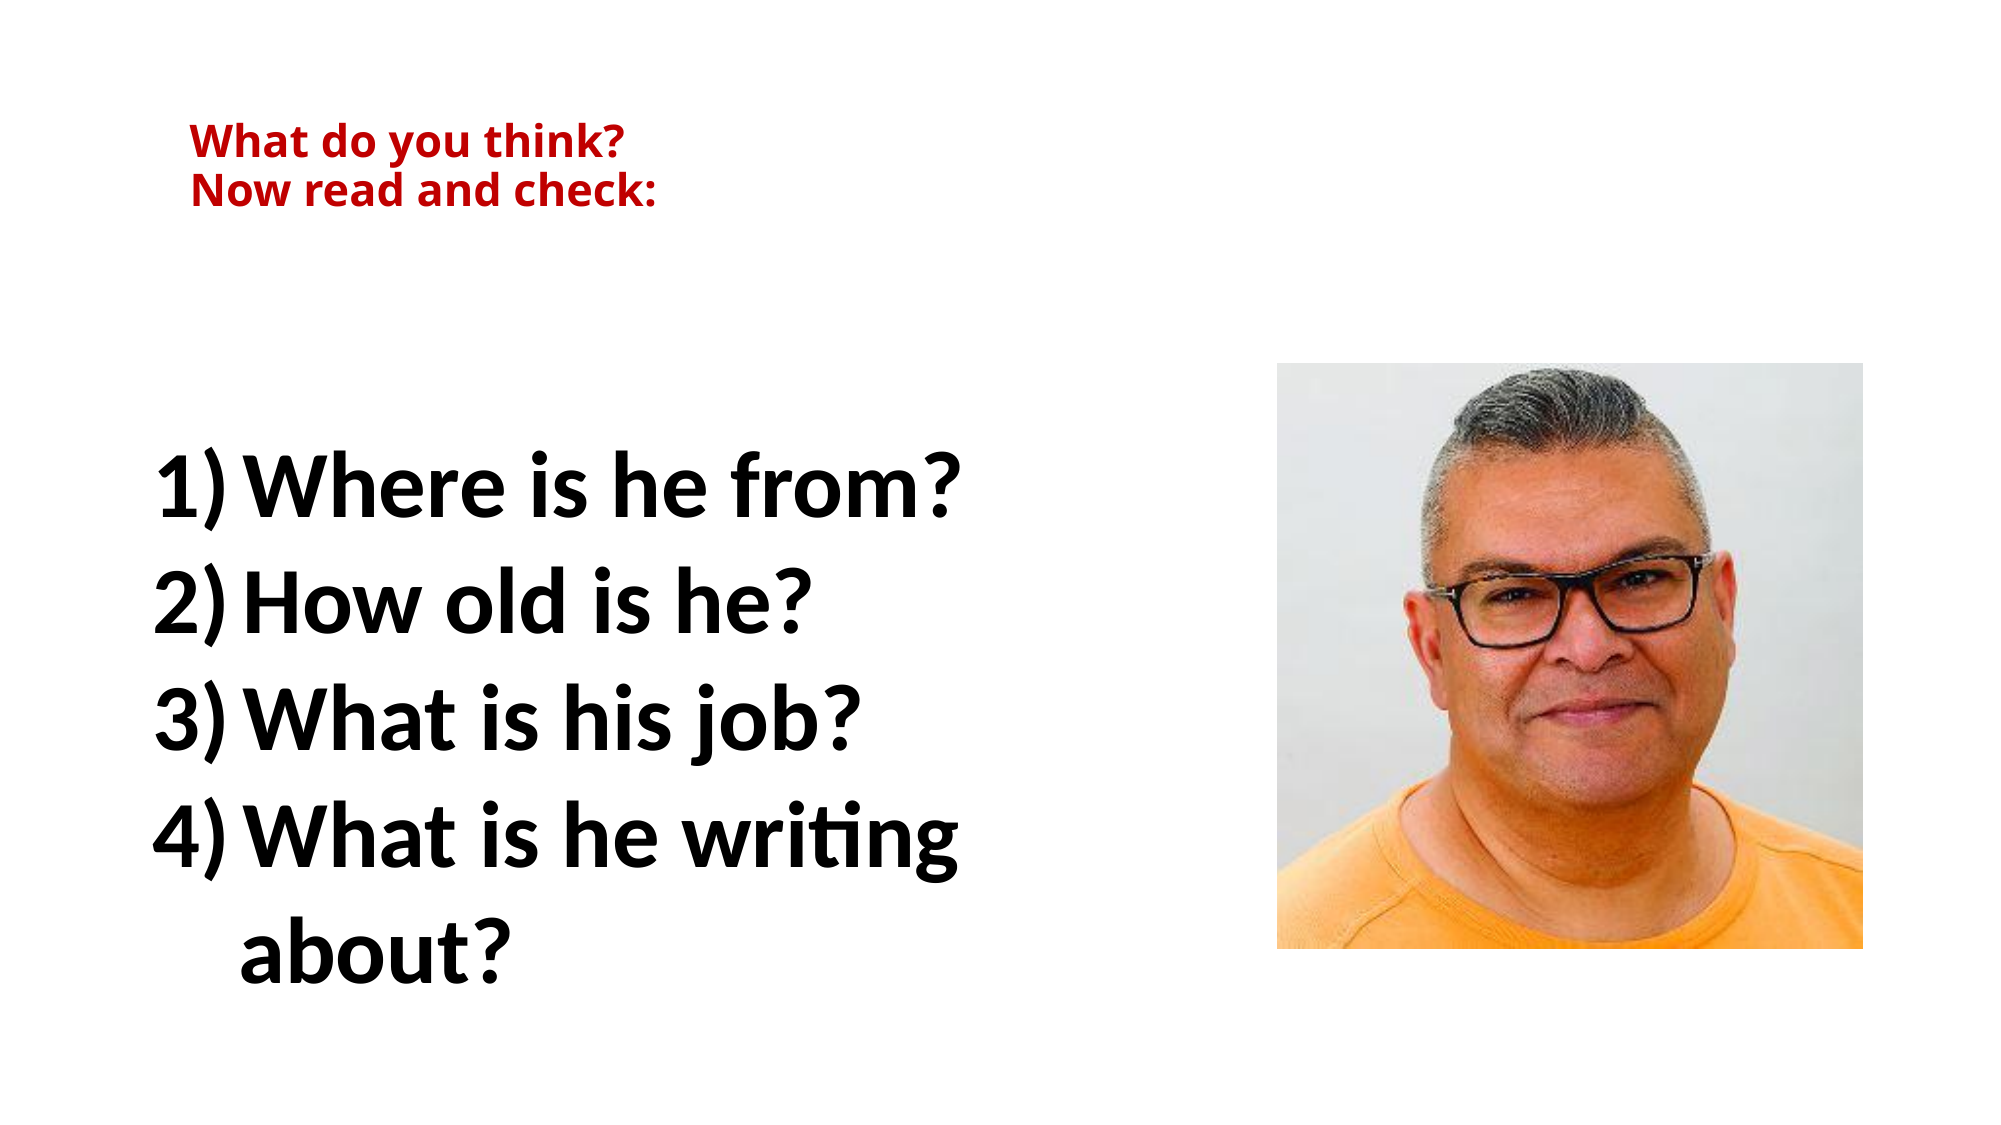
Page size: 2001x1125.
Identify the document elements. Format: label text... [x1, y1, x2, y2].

list Where is he from? How old is he? What is his job? What is he writing about? [137, 299, 1863, 1014]
title What do you think? Now read and check: [174, 62, 1900, 280]
picture [1277, 363, 1863, 949]
